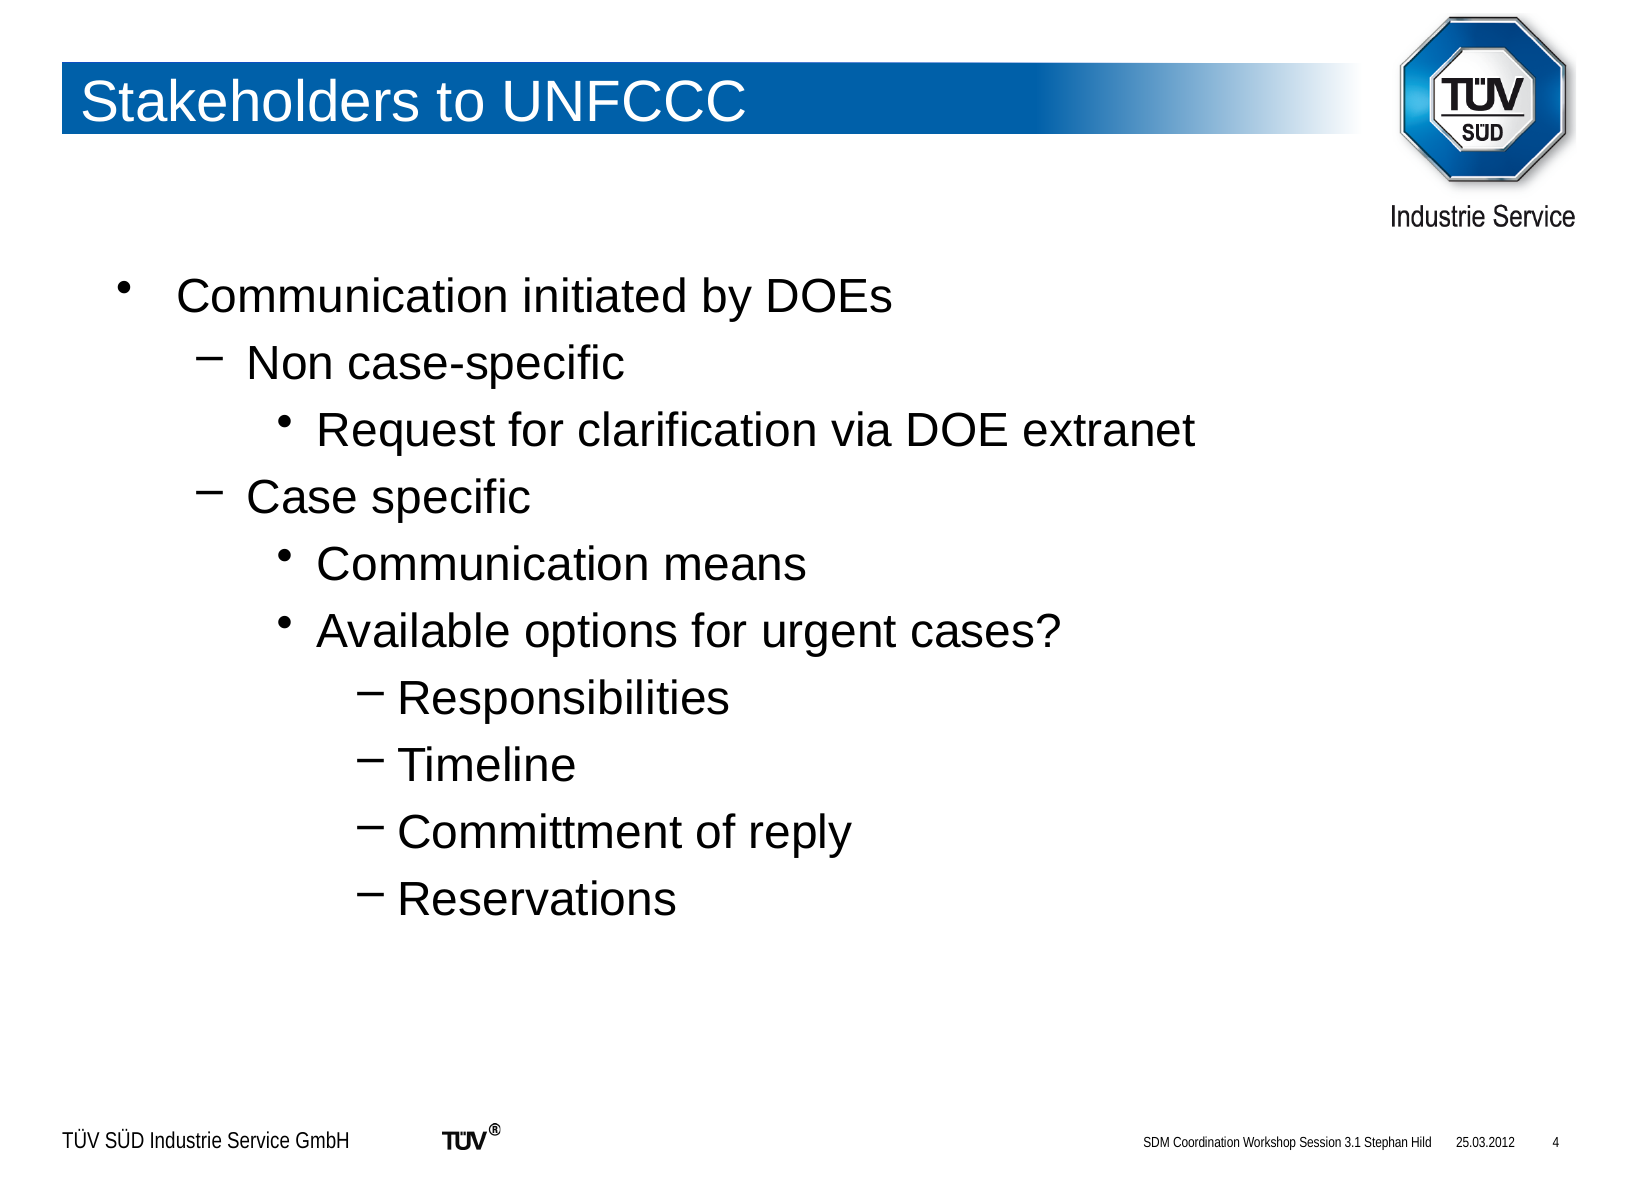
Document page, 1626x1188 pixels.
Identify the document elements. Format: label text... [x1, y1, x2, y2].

picture [1179, 62, 1381, 134]
title Stakeholders to UNFCCC [63, 62, 1179, 134]
list Communication initiated by DOEs Non case-specific Request for clarification via DOE extranet Case specific Communication means Available options for urgent cases? Responsibilities Timeline Committment of reply Reservations [99, 256, 1563, 1065]
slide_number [1449, 1124, 1514, 1161]
slide_number 4 [1514, 1124, 1576, 1161]
footer SDM Coordination Workshop Session 3.1 Stephan Hild [585, 1124, 1449, 1161]
